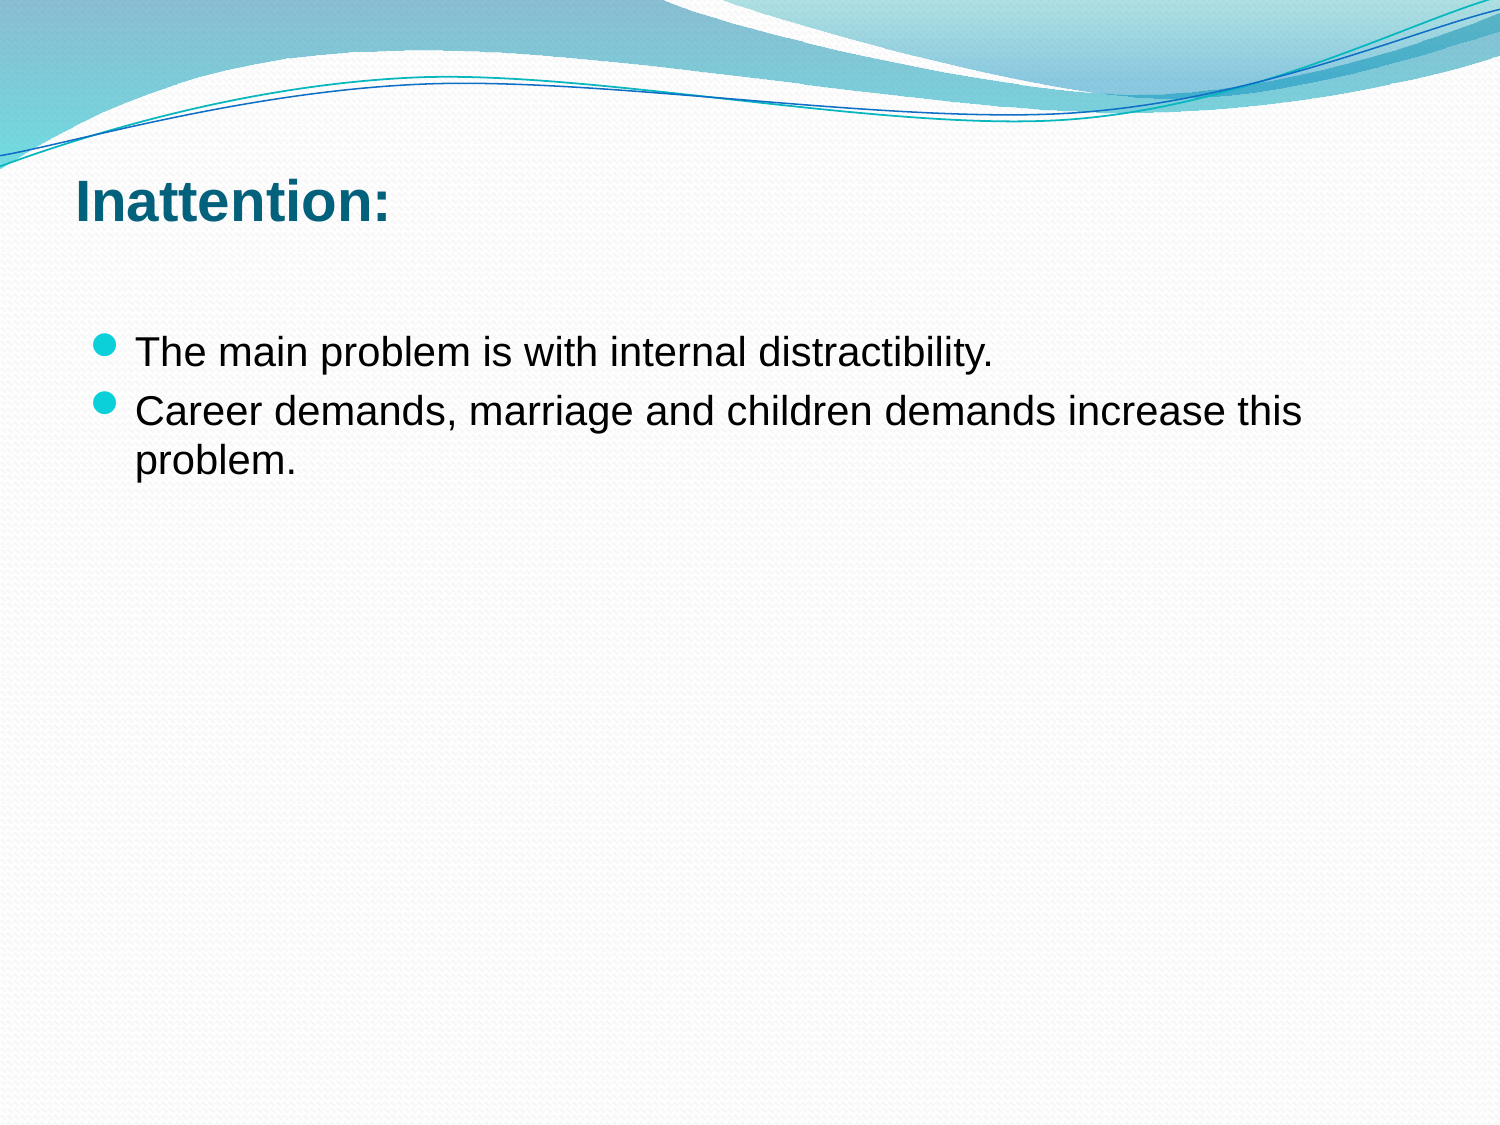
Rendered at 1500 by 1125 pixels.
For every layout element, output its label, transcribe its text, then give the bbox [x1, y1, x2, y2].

list The main problem is with internal distractibility. Career demands, marriage and children demands increase this problem. [75, 317, 1425, 1038]
title Inattention: [75, 115, 1425, 303]
